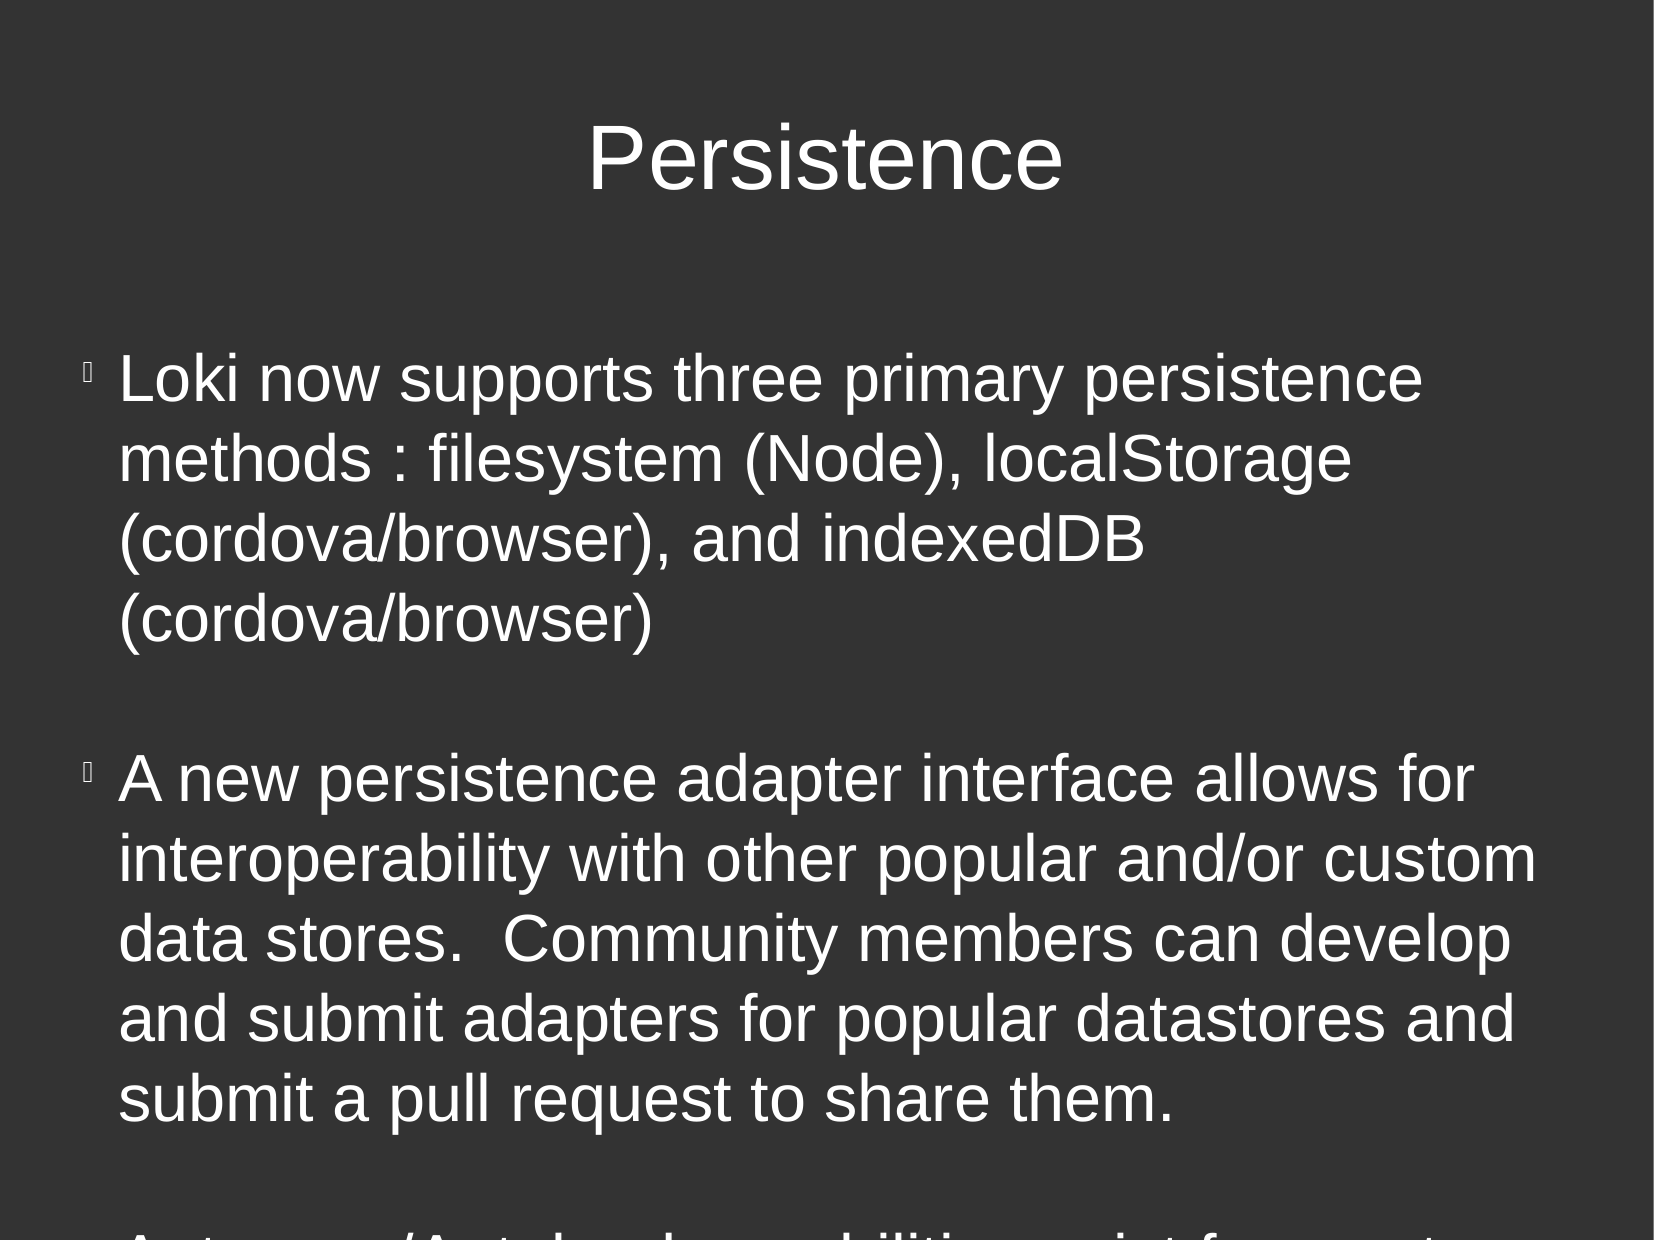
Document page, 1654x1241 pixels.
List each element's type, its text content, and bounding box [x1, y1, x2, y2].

text_box Loki now supports three primary persistence methods : filesystem (Node), localStorage (cordova/browser), and indexedDB (cordova/browser) A new persistence adapter interface allows for interoperability with other popular and/or custom data stores. Community members can develop and submit adapters for popular datastores and submit a pull request to share them. Autosave/Autoload capabilities exist for you to optionally utilize for automating and bootstrapping persistence. [82, 290, 1571, 1010]
text_box Persistence [82, 49, 1571, 257]
